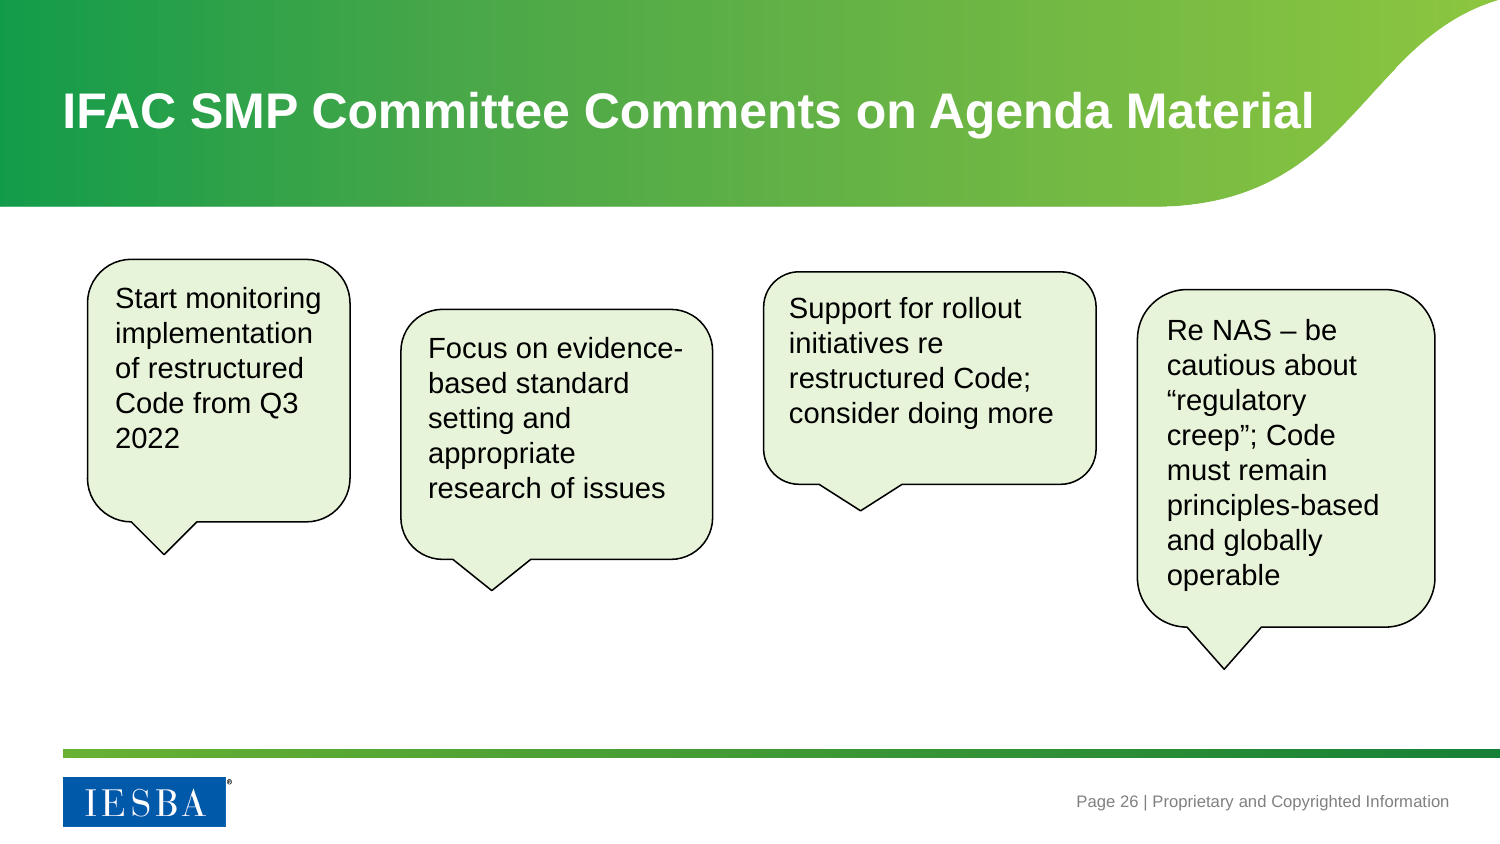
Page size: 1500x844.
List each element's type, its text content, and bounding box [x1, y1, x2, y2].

text_box Start monitoring implementation of restructured Code from Q3 2022 [87, 259, 351, 555]
title IFAC SMP Committee Comments on Agenda Material [62, 75, 1350, 142]
text_box Focus on evidence-based standard setting and appropriate research of issues [400, 309, 713, 591]
picture [0, 0, 1500, 207]
text_box Re NAS – be cautious about “regulatory creep”; Code must remain principles-based and globally operable [1137, 289, 1435, 670]
text_box Support for rollout initiatives re restructured Code; consider doing more [763, 271, 1097, 511]
picture [63, 777, 232, 827]
